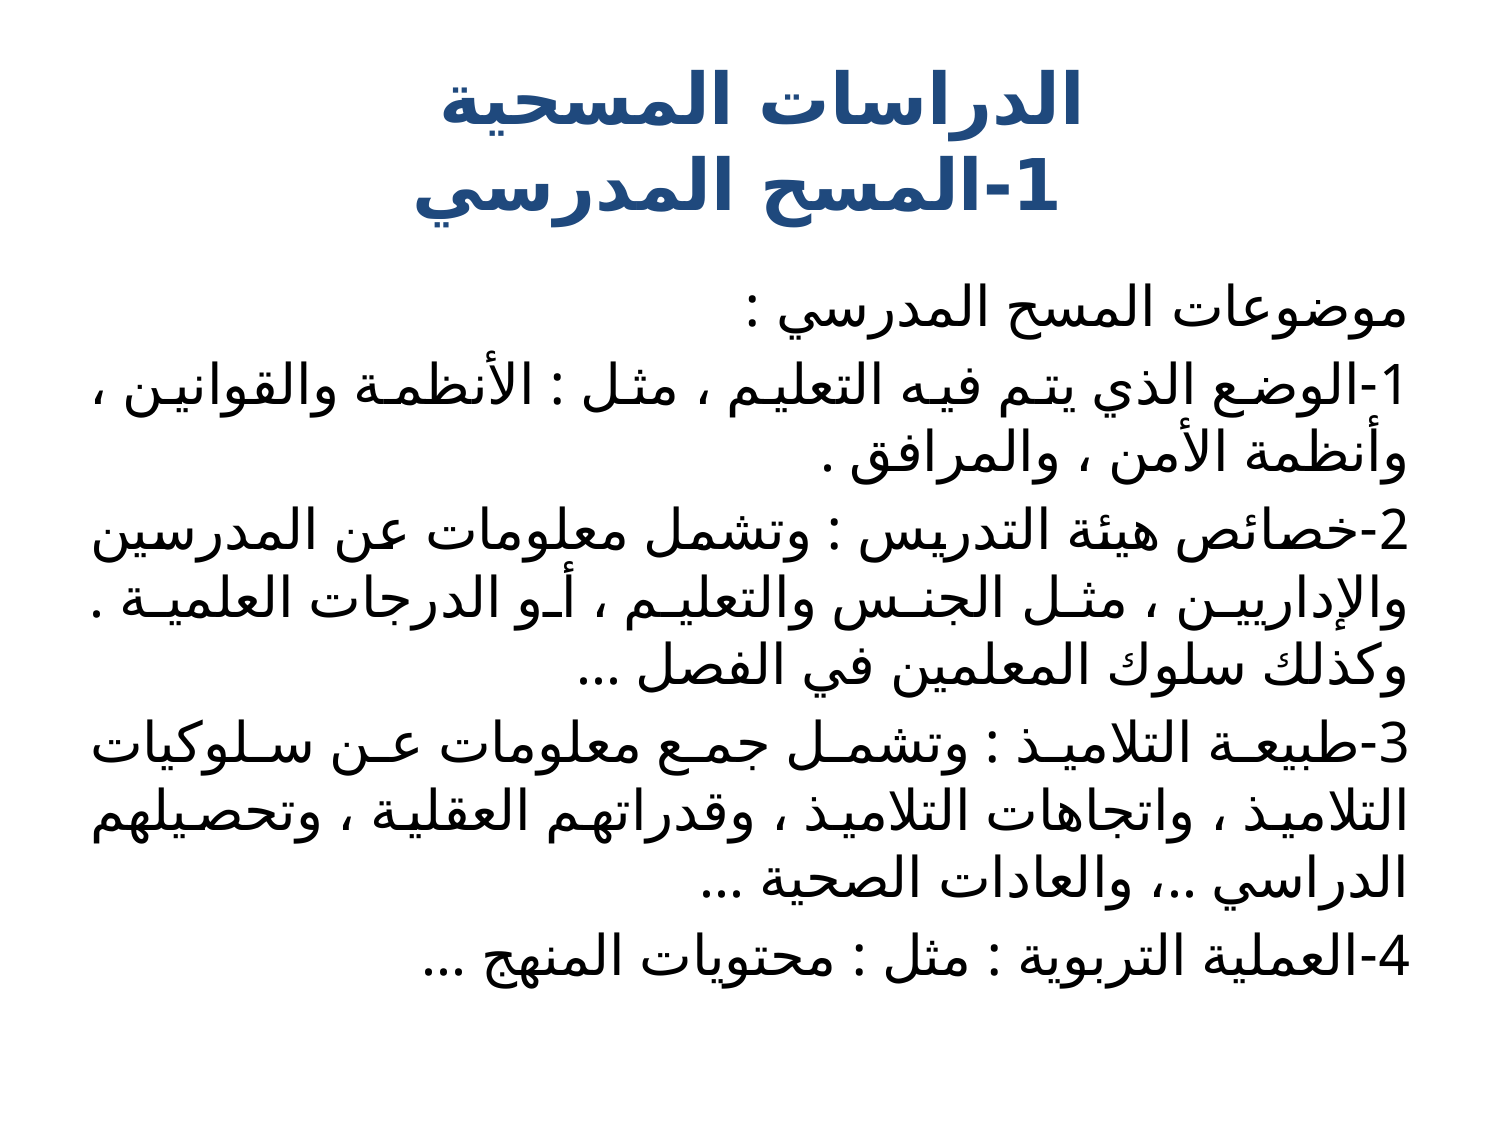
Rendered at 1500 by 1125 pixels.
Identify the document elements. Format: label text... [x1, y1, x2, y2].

title الدراسات المسحية 1-المسح المدرسي [75, 45, 1425, 233]
list موضوعات المسح المدرسي : 1-الوضع الذي يتم فيه التعليم ، مثل : الأنظمة والقوانين ، وأنظمة الأمن ، والمرافق . 2-خصائص هيئة التدريس : وتشمل معلومات عن المدرسين والإداريين ، مثل الجنس والتعليم ، أو الدرجات العلمية . وكذلك سلوك المعلمين في الفصل ... 3-طبيعة التلاميذ : وتشمل جمع معلومات عن سلوكيات التلاميذ ، واتجاهات التلاميذ ، وقدراتهم العقلية ، وتحصيلهم الدراسي ..، والعادات الصحية ... 4-العملية التربوية : مثل : محتويات المنهج ... [75, 262, 1425, 1005]
